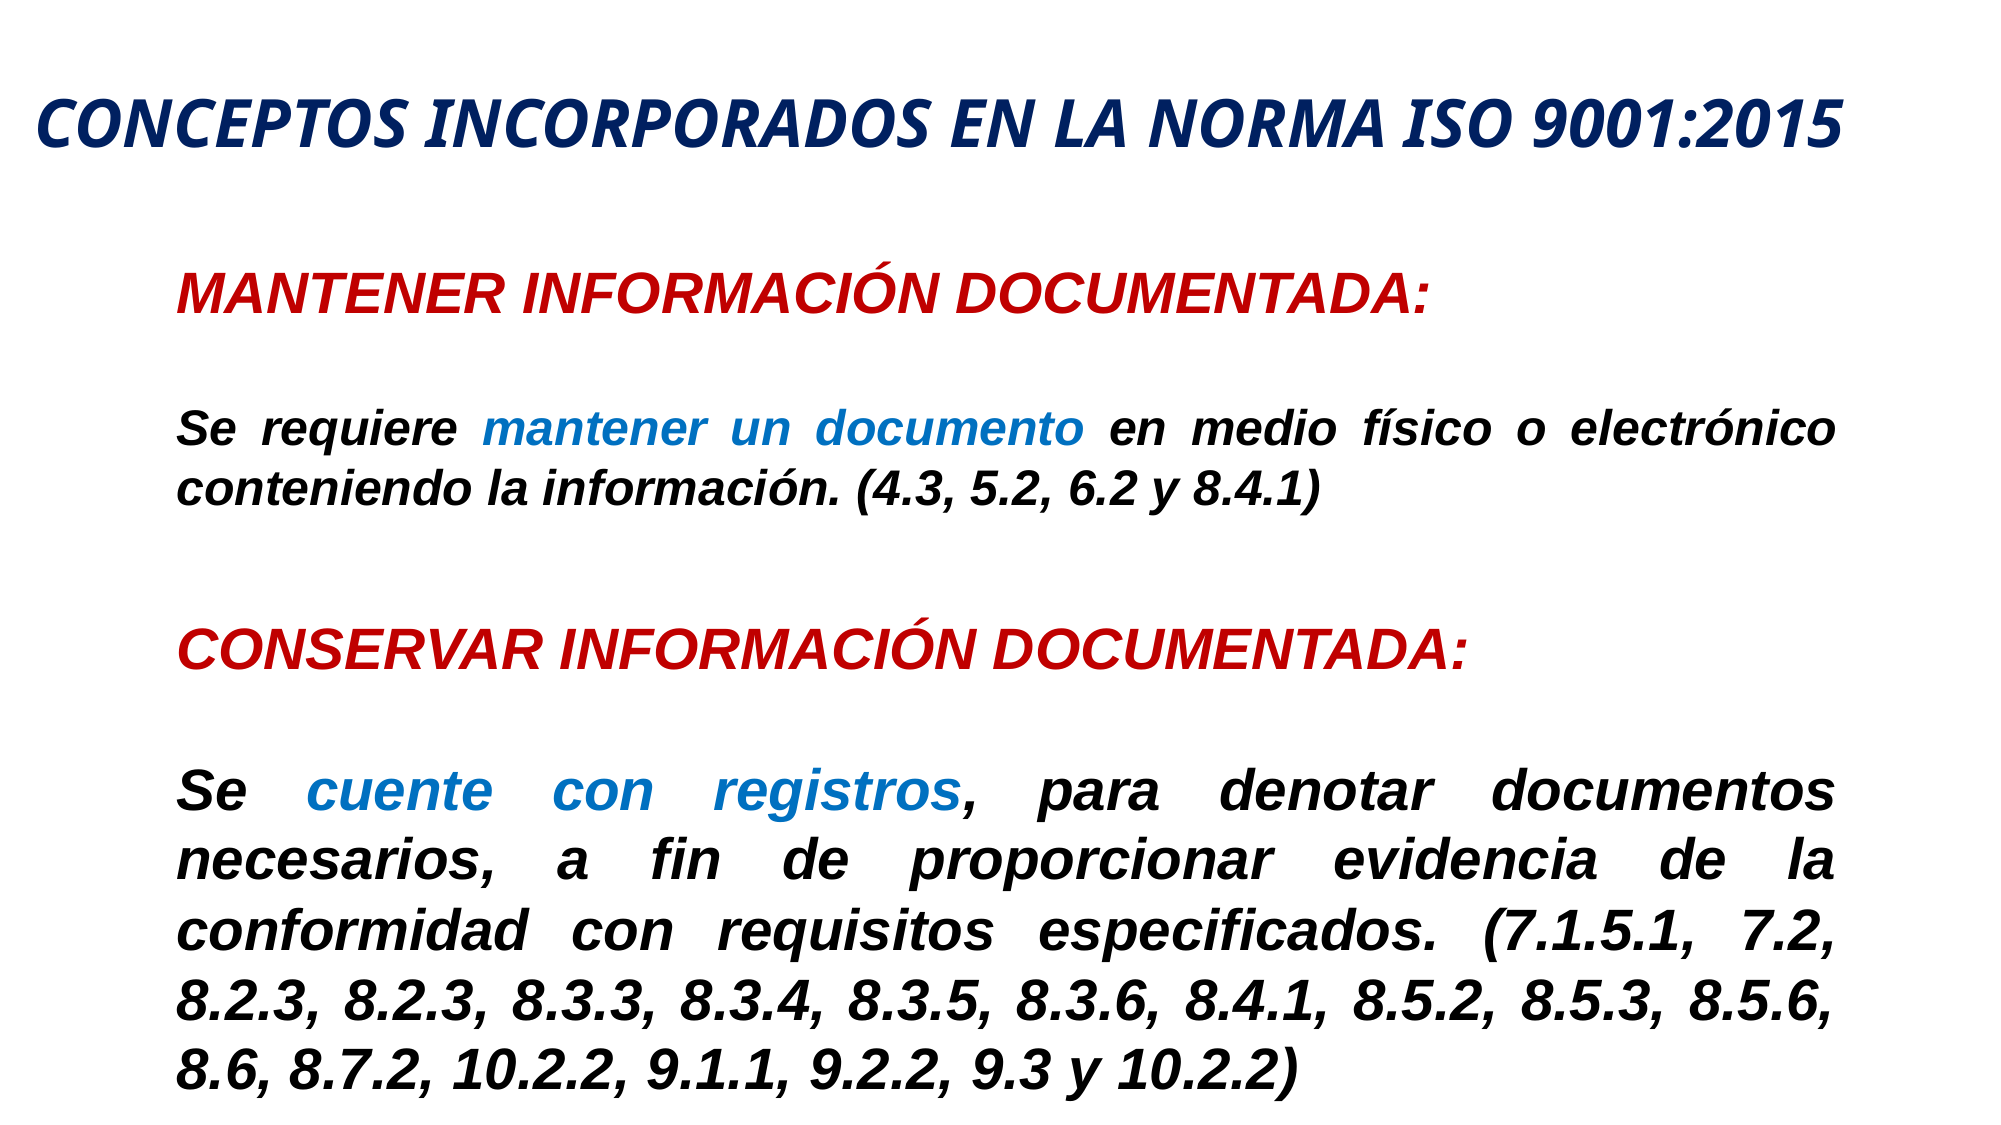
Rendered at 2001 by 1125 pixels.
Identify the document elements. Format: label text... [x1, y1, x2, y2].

text_box CONSERVAR INFORMACIÓN DOCUMENTADA: Se cuente con registros, para denotar documentos necesarios, a fin de proporcionar evidencia de la conformidad con requisitos especificados. (7.1.5.1, 7.2, 8.2.3, 8.2.3, 8.3.3, 8.3.4, 8.3.5, 8.3.6, 8.4.1, 8.5.2, 8.5.3, 8.5.6, 8.6, 8.7.2, 10.2.2, 9.1.1, 9.2.2, 9.3 y 10.2.2) [161, 604, 1853, 1109]
text_box MANTENER INFORMACIÓN DOCUMENTADA: Se requiere mantener un documento en medio físico o electrónico conteniendo la información. (4.3, 5.2, 6.2 y 8.4.1) [161, 248, 1853, 523]
text_box CONCEPTOS INCORPORADOS EN LA NORMA ISO 9001:2015 [20, 73, 1997, 169]
